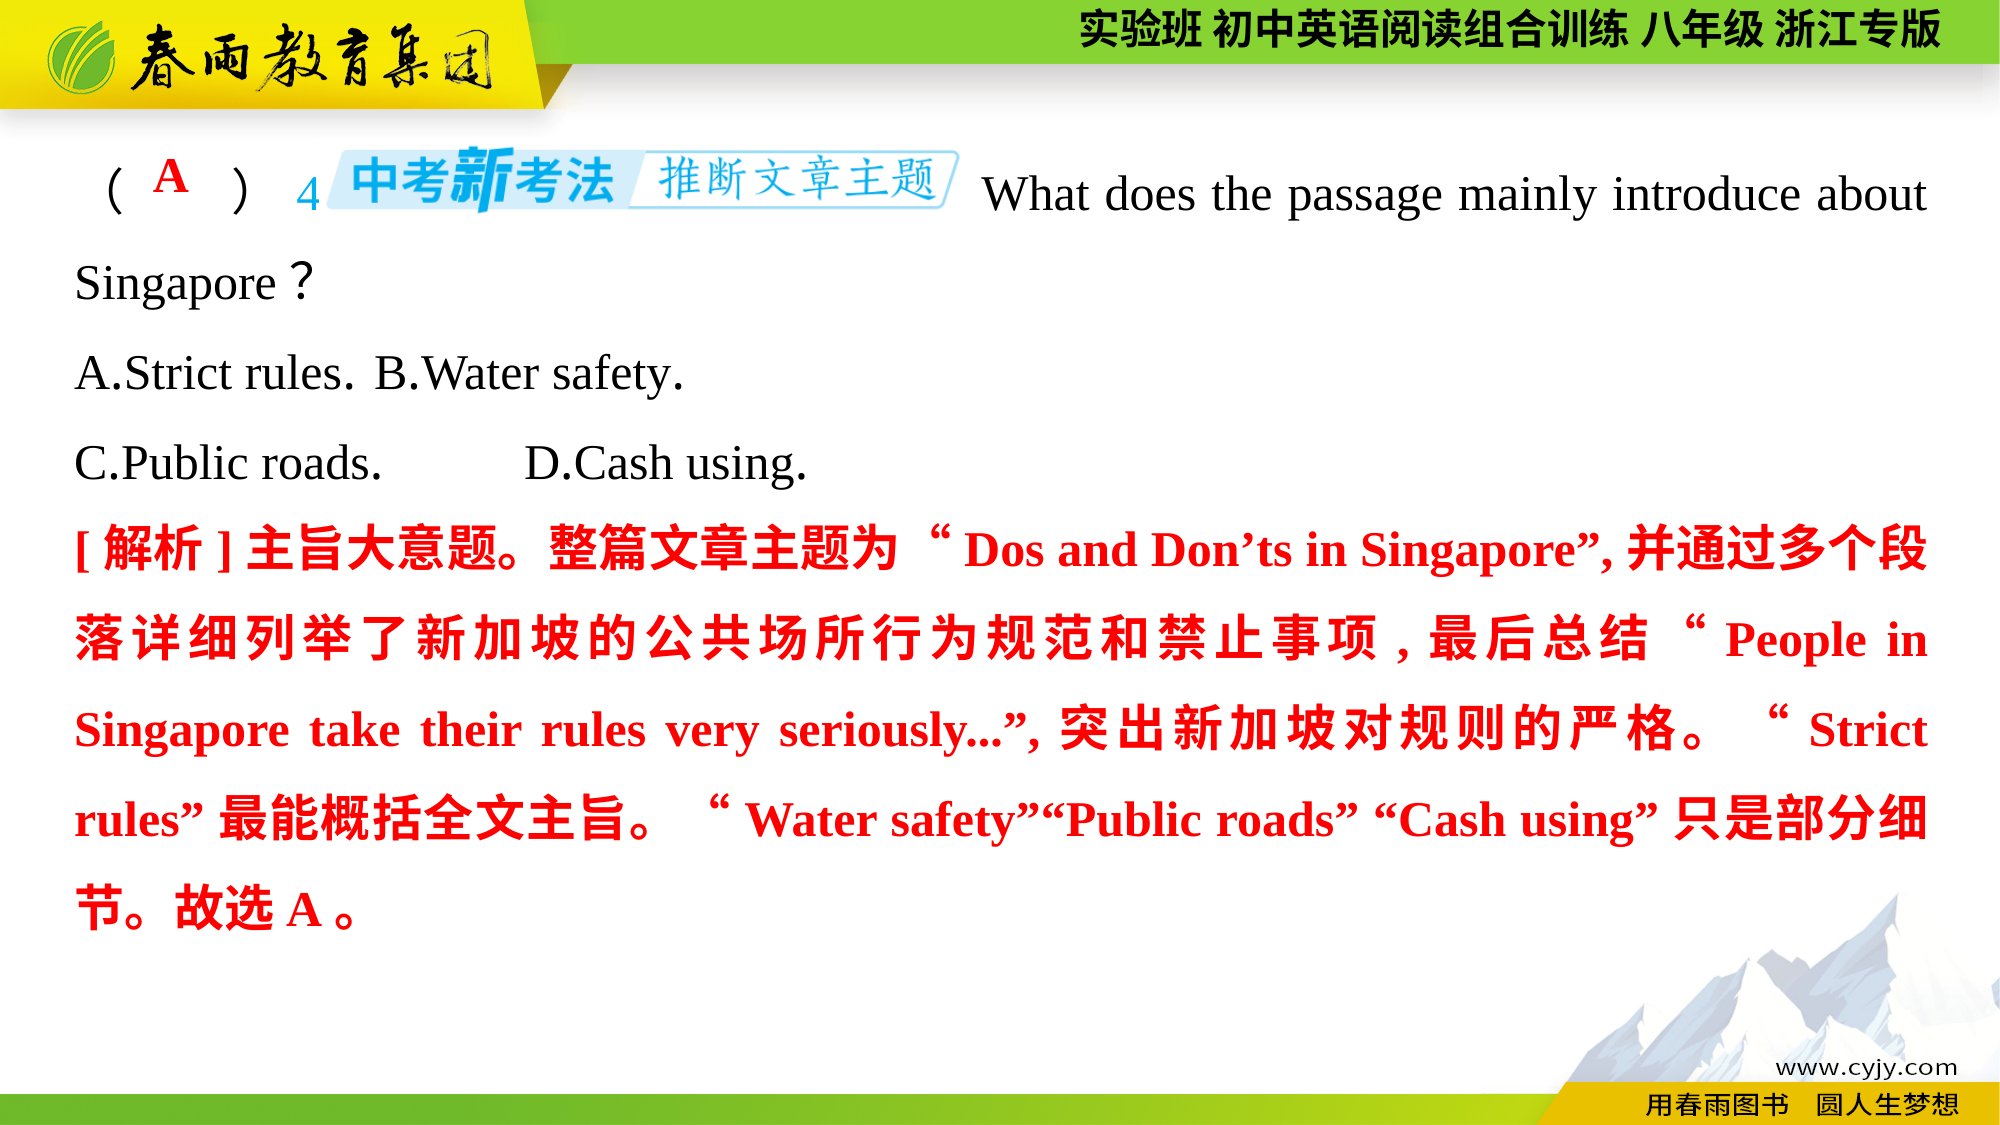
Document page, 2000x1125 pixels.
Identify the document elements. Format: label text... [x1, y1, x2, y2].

picture [0, 0, 2000, 1125]
text_box A [138, 135, 204, 210]
text_box [解析]主旨大意题。整篇文章主题为“Dos and Don’ts in Singapore”,并通过多个段落详细列举了新加坡的公共场所行为规范和禁止事项,最后总结“People in Singapore take their rules very seriously...”,突出新加坡对规则的严格。“Strict rules”最能概括全文主旨。“Water safety”“Public roads” “Cash using”只是部分细节。故选A。 [59, 479, 1944, 945]
list （ ）4. What does the passage mainly introduce about Singapore？ A.Strict rules. B.Water safety. C.Public roads. D.Cash using. [59, 122, 1944, 479]
